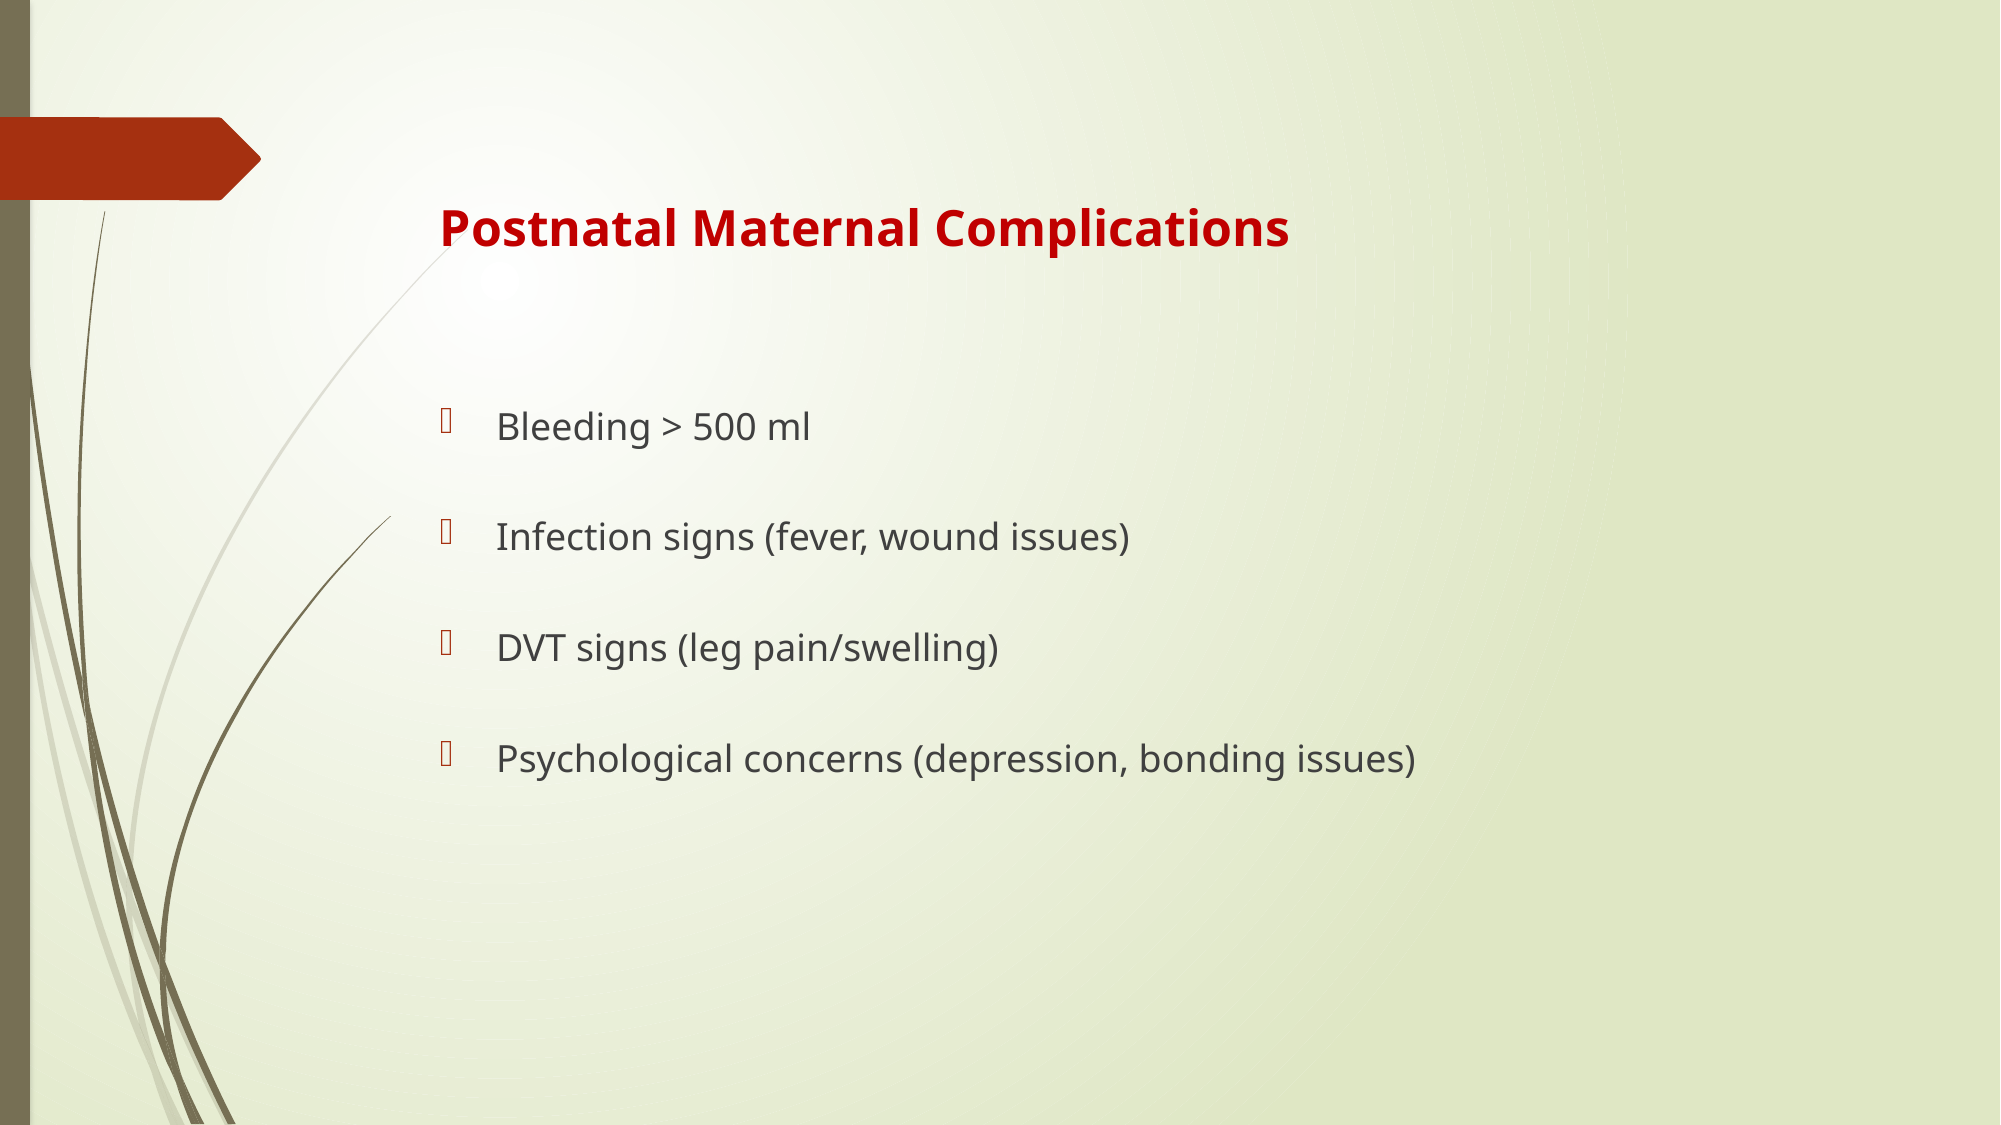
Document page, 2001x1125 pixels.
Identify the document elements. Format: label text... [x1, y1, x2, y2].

title Postnatal Maternal Complications [424, 189, 1887, 350]
list Bleeding > 500 ml Infection signs (fever, wound issues) DVT signs (leg pain/swelling) Psychological concerns (depression, bonding issues) [424, 350, 1888, 970]
